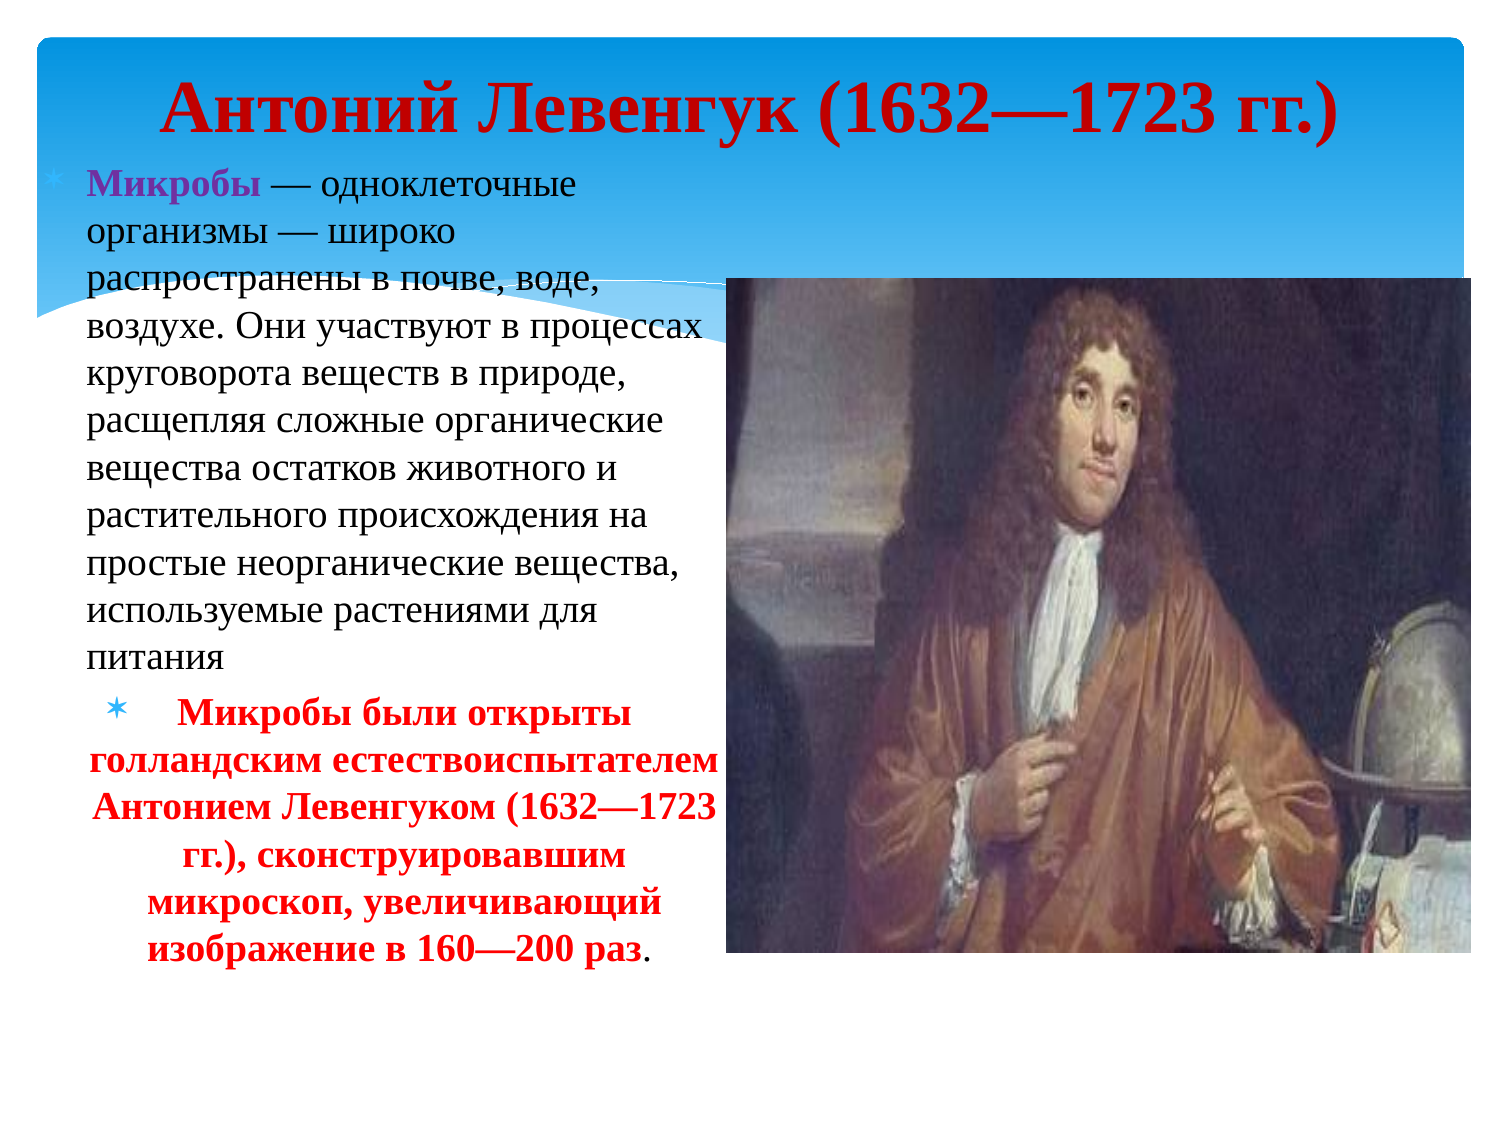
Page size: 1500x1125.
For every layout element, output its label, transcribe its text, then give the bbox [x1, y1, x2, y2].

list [726, 278, 1471, 953]
list Микробы — одноклеточные организмы — широко распространены в почве, воде, воздухе. Они участвуют в процессах круговорота веществ в природе, расщепляя сложные органические вещества остатков животного и растительного происхождения на простые неорганические вещества, используемые растениями для питания Микробы были открыты голландским естествоиспытателем Антонием Левенгуком (1632—1723 гг.), сконструировавшим микроскоп, увеличивающий изображение в 160—200 раз. [29, 149, 738, 1005]
title Антоний Левенгук (1632—1723 гг.) [75, 55, 1425, 149]
